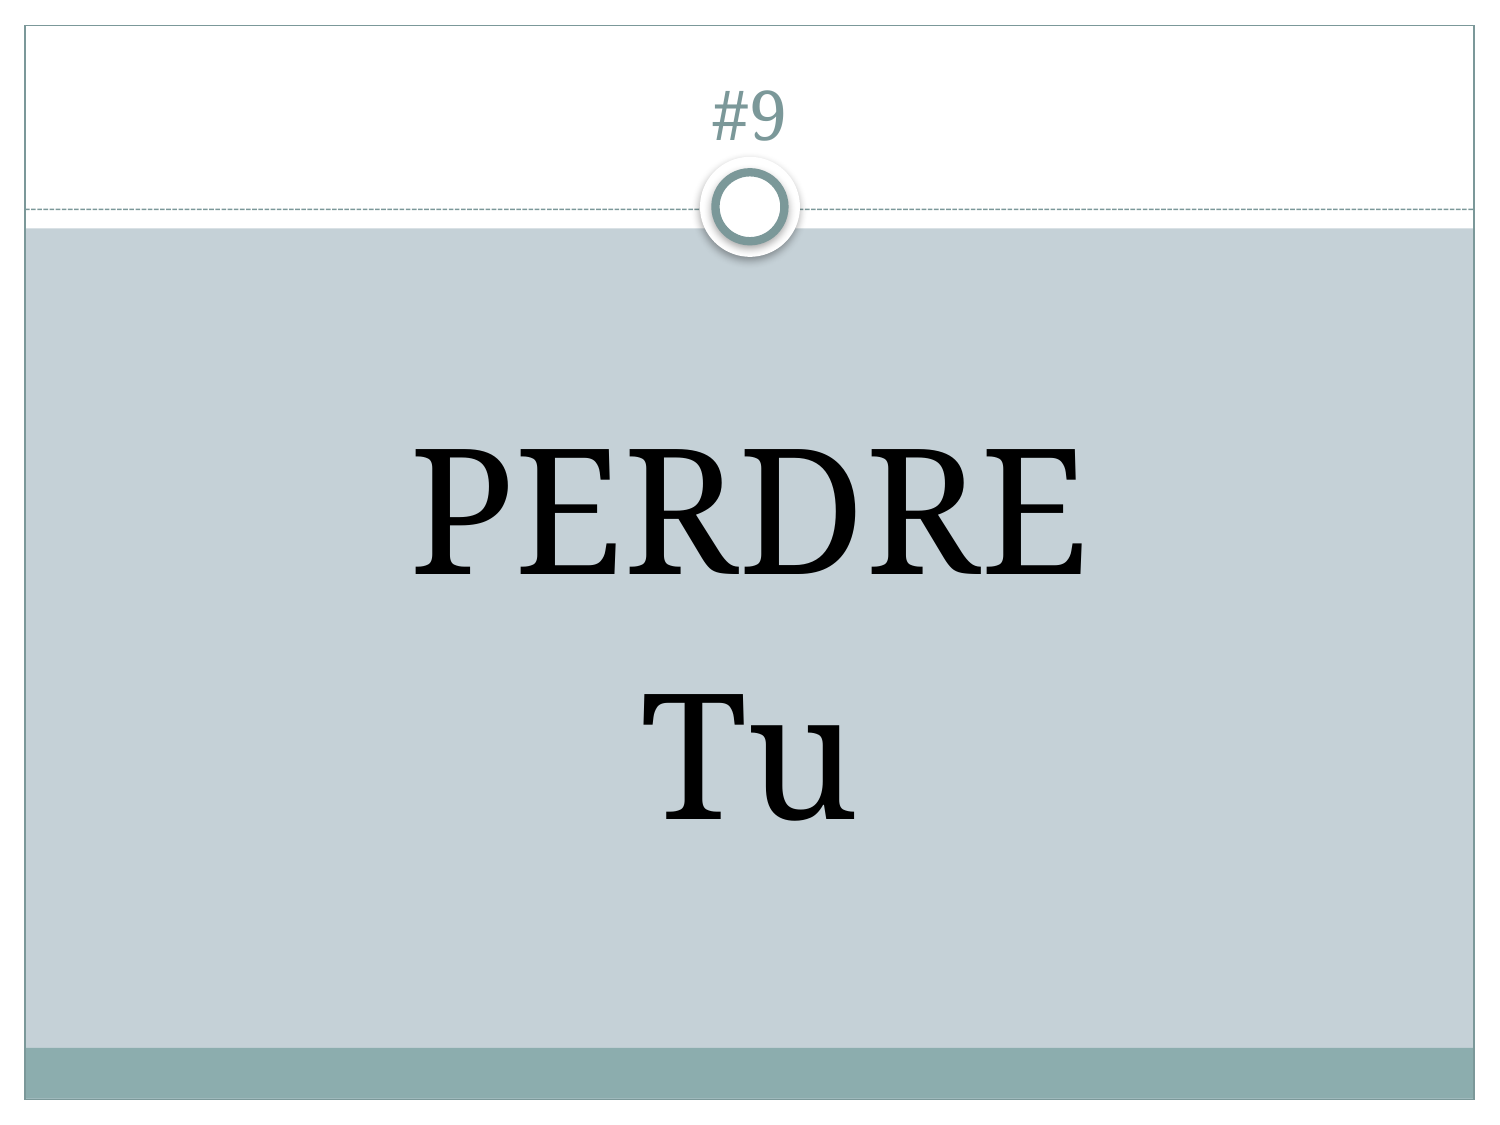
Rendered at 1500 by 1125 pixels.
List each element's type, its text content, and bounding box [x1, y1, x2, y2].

list PERDRE Tu [49, 249, 1450, 1005]
title #9 [49, 37, 1450, 162]
